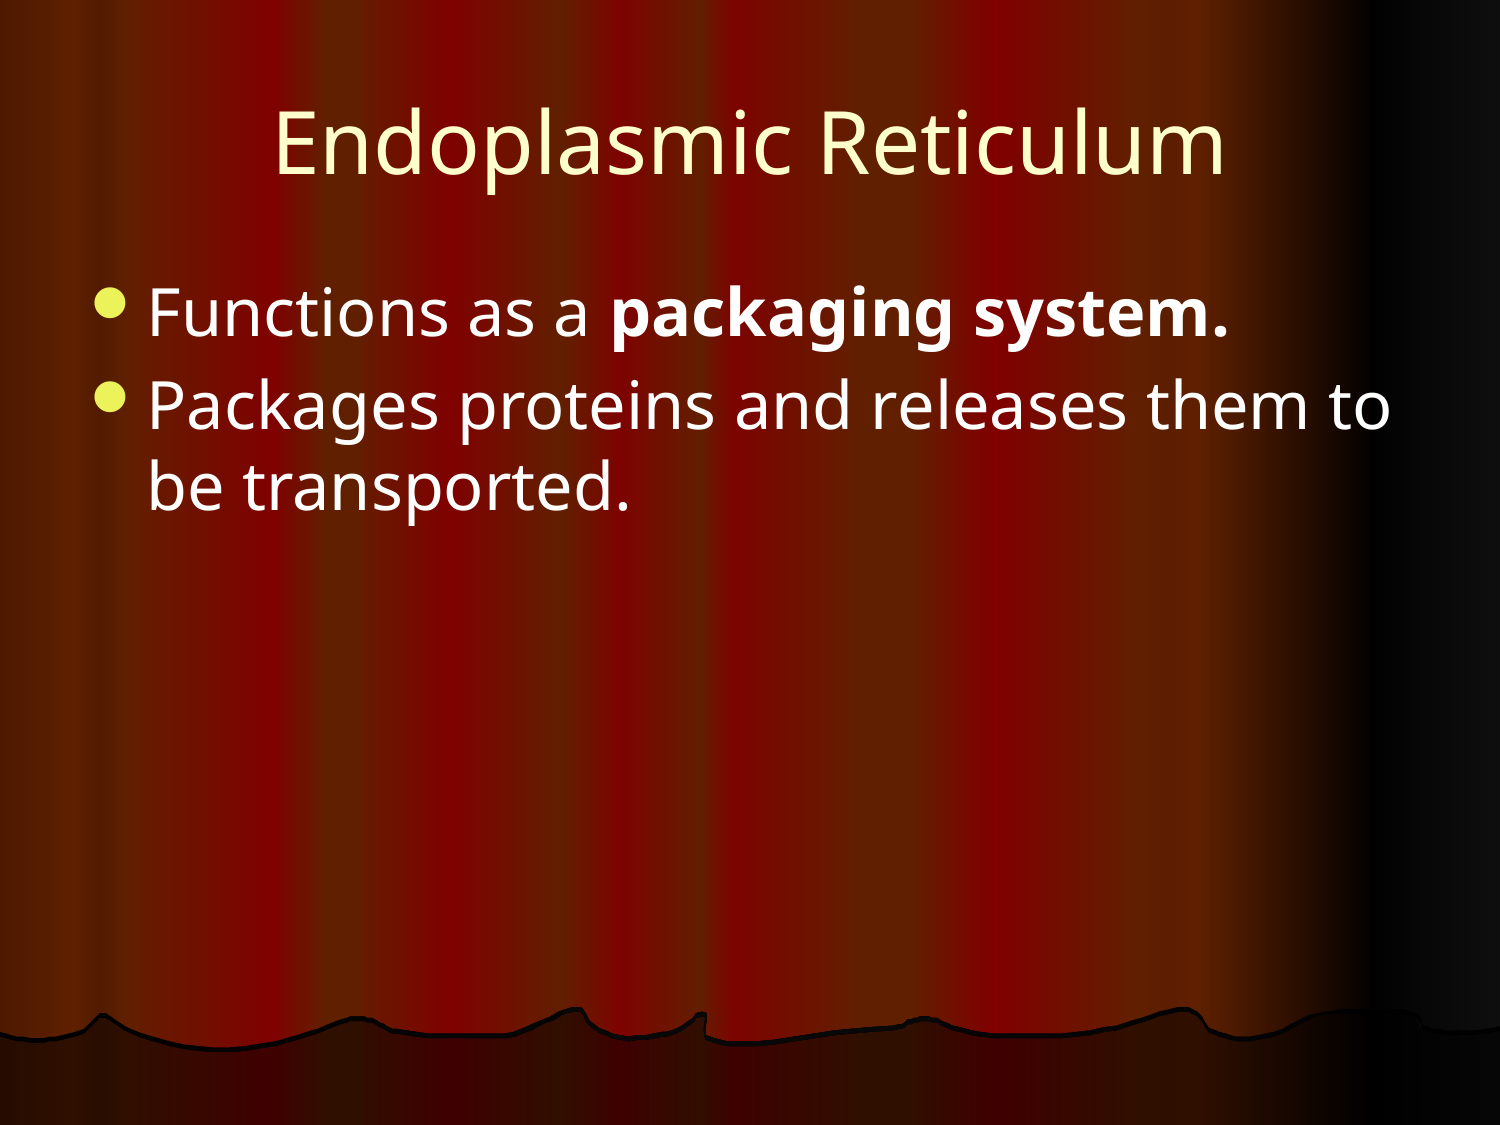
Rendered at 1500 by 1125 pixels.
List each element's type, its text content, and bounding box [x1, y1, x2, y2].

list Functions as a packaging system. Packages proteins and releases them to be transported. [74, 262, 1426, 1006]
title Endoplasmic Reticulum [74, 45, 1426, 233]
